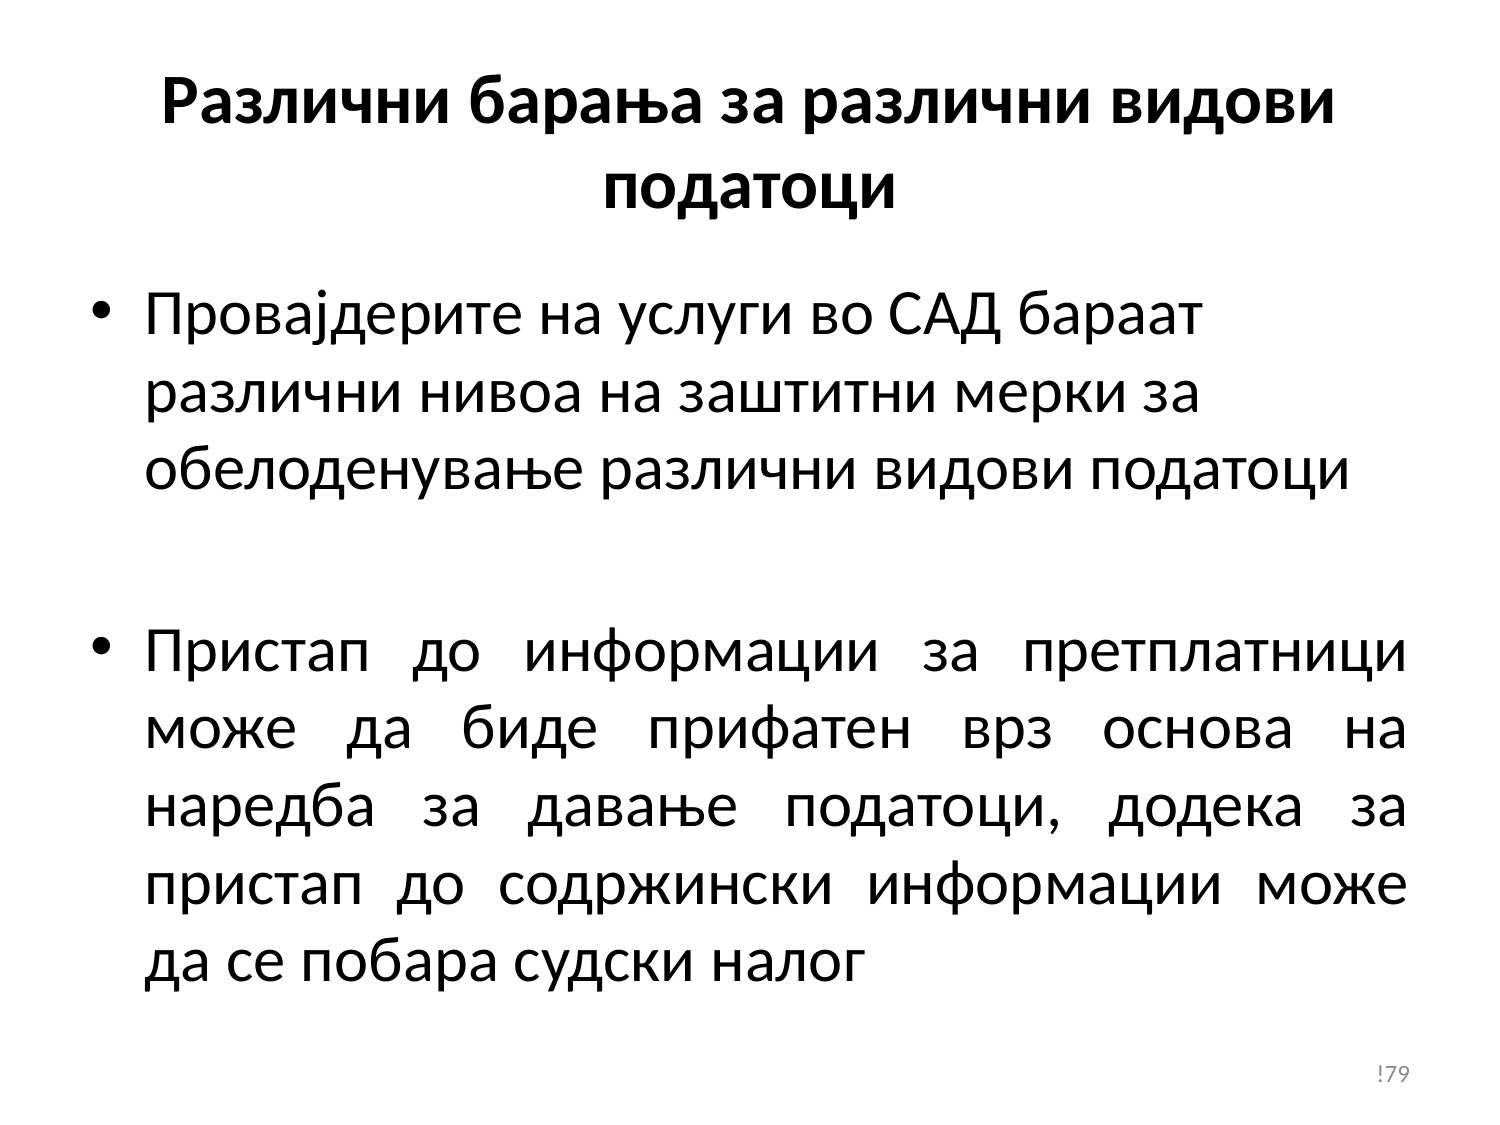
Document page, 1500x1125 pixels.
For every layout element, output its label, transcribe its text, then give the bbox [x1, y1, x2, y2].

slide_number !79 [1074, 1042, 1425, 1103]
list Провајдерите на услуги во САД бараат различни нивоа на заштитни мерки за обелоденување различни видови податоци Пристап до информации за претплатници може да биде прифатен врз основа на наредба за давање податоци, додека за пристап до содржински информации може да се побара судски налог [75, 262, 1425, 1005]
title Различни барања за различни видови податоци [75, 45, 1425, 233]
